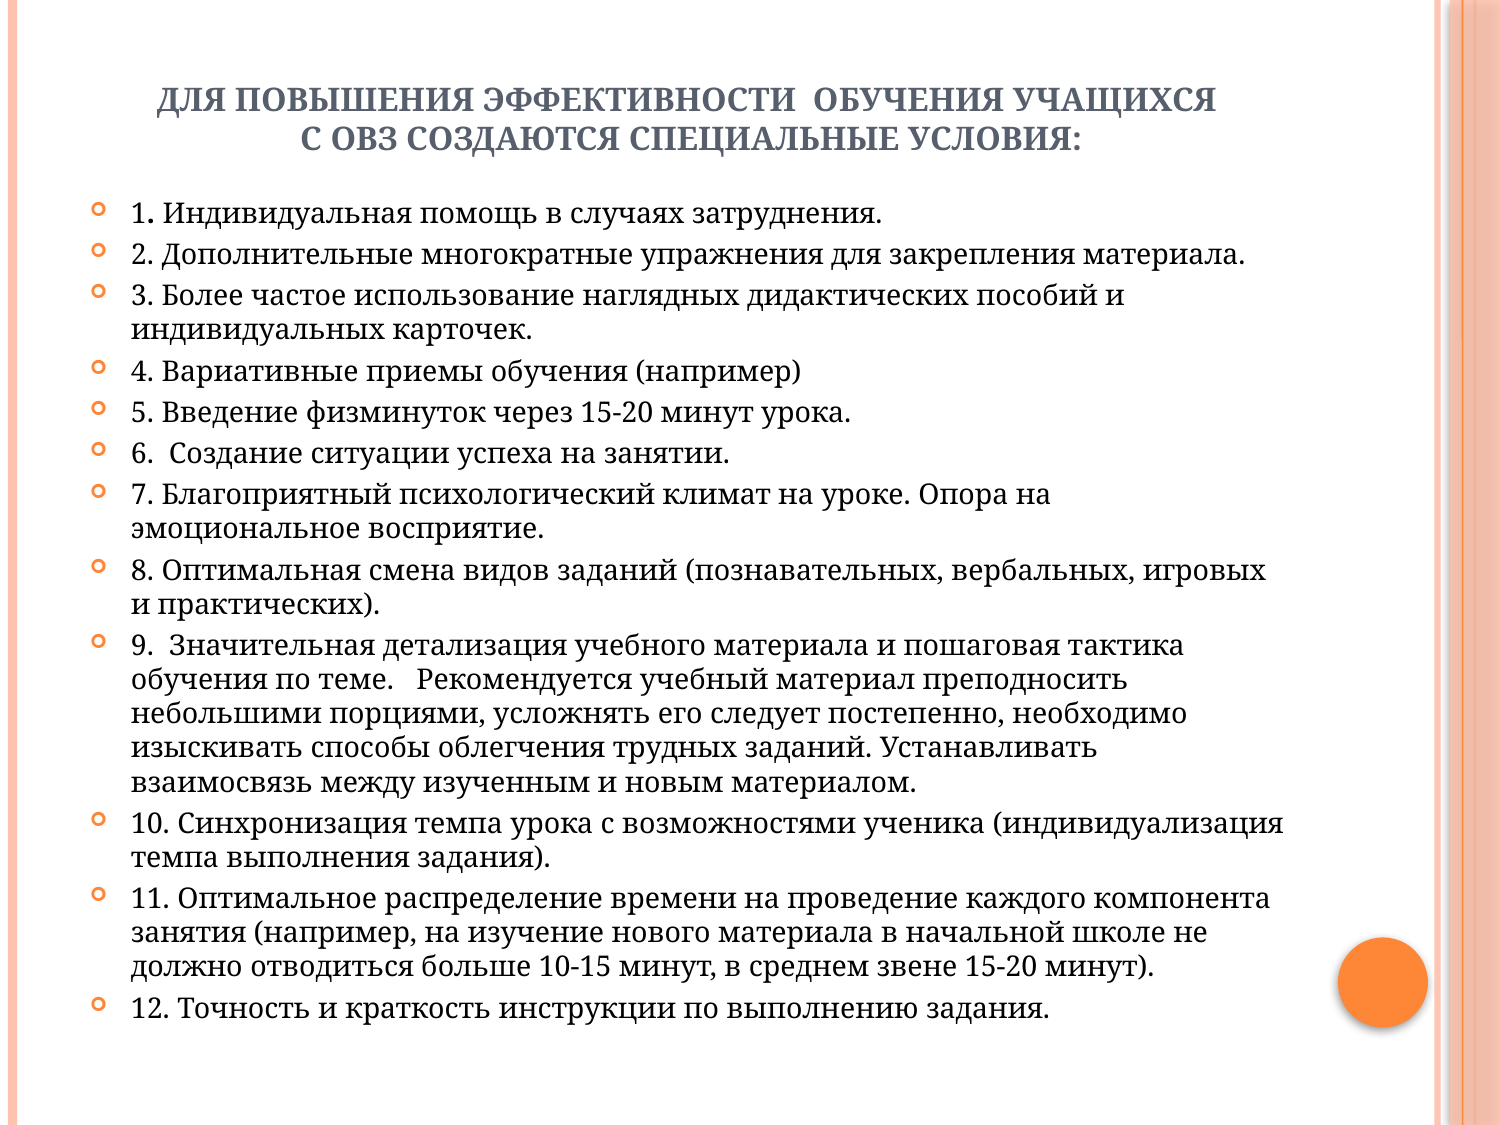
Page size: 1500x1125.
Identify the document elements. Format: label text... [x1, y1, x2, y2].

title Для повышения эффективности обучения учащихся с ОВЗ создаются специальные условия: [75, 45, 1300, 164]
list 1. Индивидуальная помощь в случаях затруднения. 2. Дополнительные многократные упражнения для закрепления материала. 3. Более частое использование наглядных дидактических пособий и индивидуальных карточек. 4. Вариативные приемы обучения (например) 5. Введение физминуток через 15-20 минут урока. 6. Создание ситуации успеха на занятии. 7. Благоприятный психологический климат на уроке. Опора на эмоциональное восприятие. 8. Оптимальная смена видов заданий (познавательных, вербальных, игровых и практических). 9. Значительная детализация учебного материала и пошаговая тактика обучения по теме. Рекомендуется учебный материал преподносить небольшими порциями, усложнять его следует постепенно, необходимо изыскивать способы облегчения трудных заданий. Устанавливать взаимосвязь между изученным и новым материалом. 10. Синхронизация темпа урока с возможностями ученика (индивидуализация темпа выполнения задания). 11. Оптимальное распределение времени на проведение каждого компонента занятия (например, на изучение нового материала в начальной школе не должно отводиться больше 10-15 минут, в среднем звене 15-20 минут). 12. Точность и краткость инструкции по выполнению задания. [75, 187, 1300, 1062]
